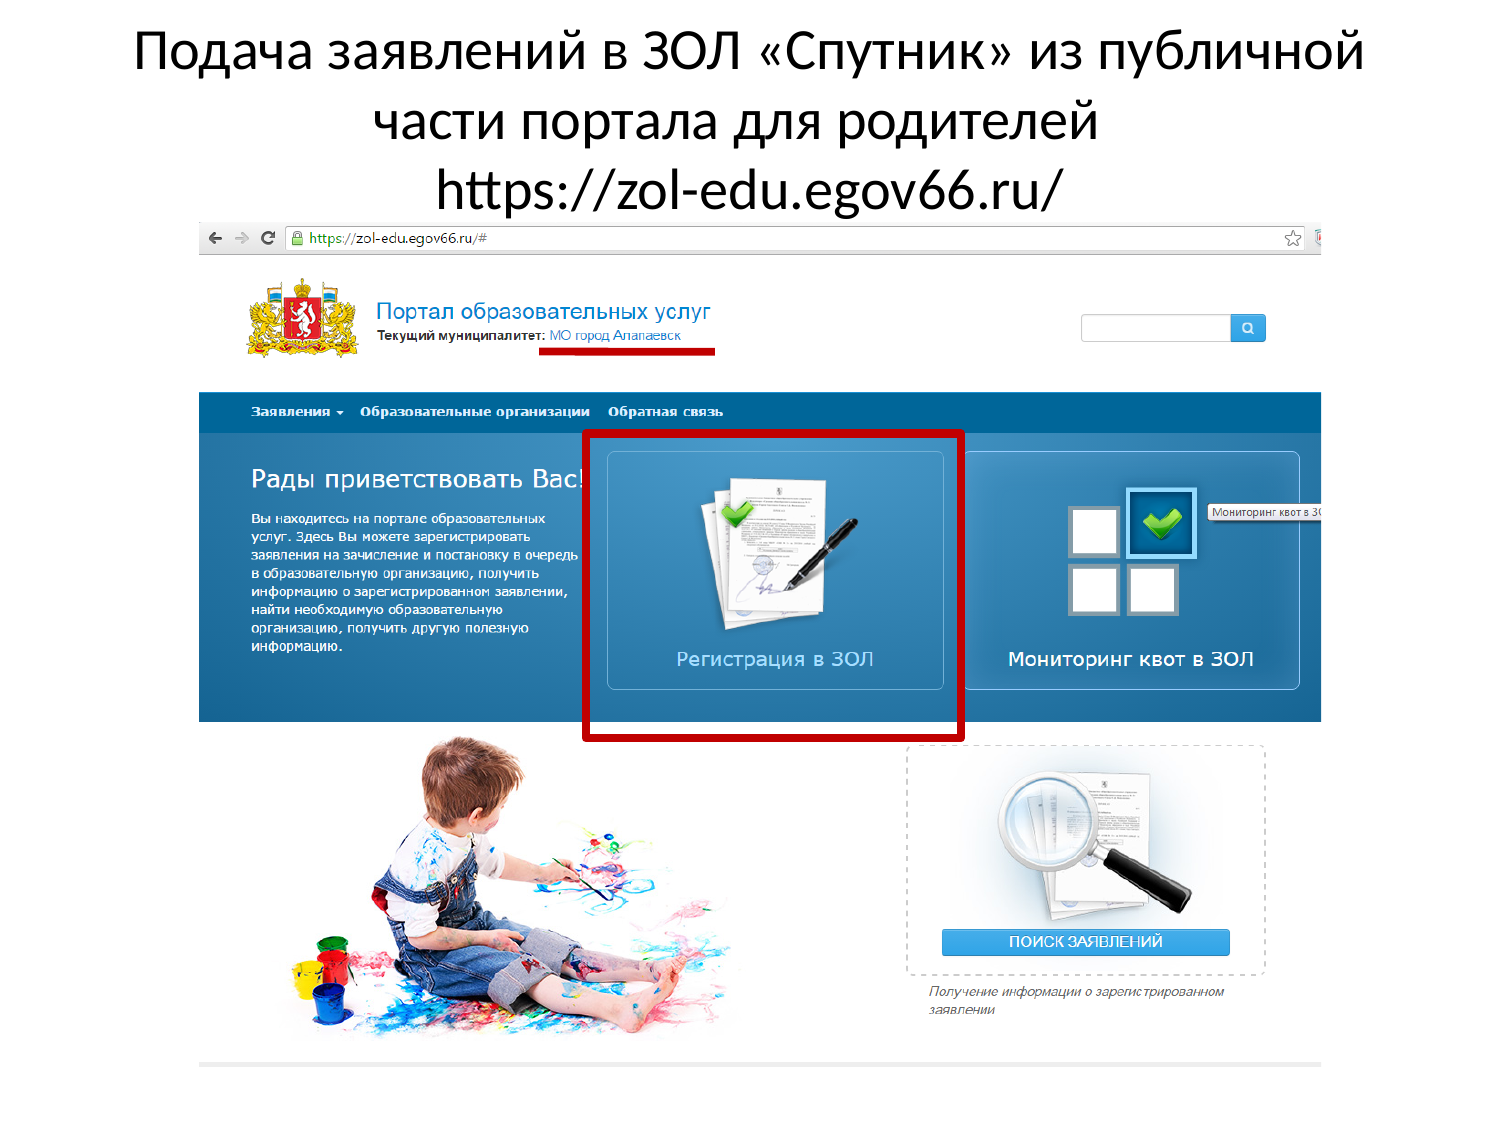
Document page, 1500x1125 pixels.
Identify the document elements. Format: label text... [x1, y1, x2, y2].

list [198, 222, 1322, 1067]
title Подача заявлений в ЗОЛ «Спутник» из публичной части портала для родителей https://zol-edu.egov66.ru/ [75, 0, 1425, 233]
